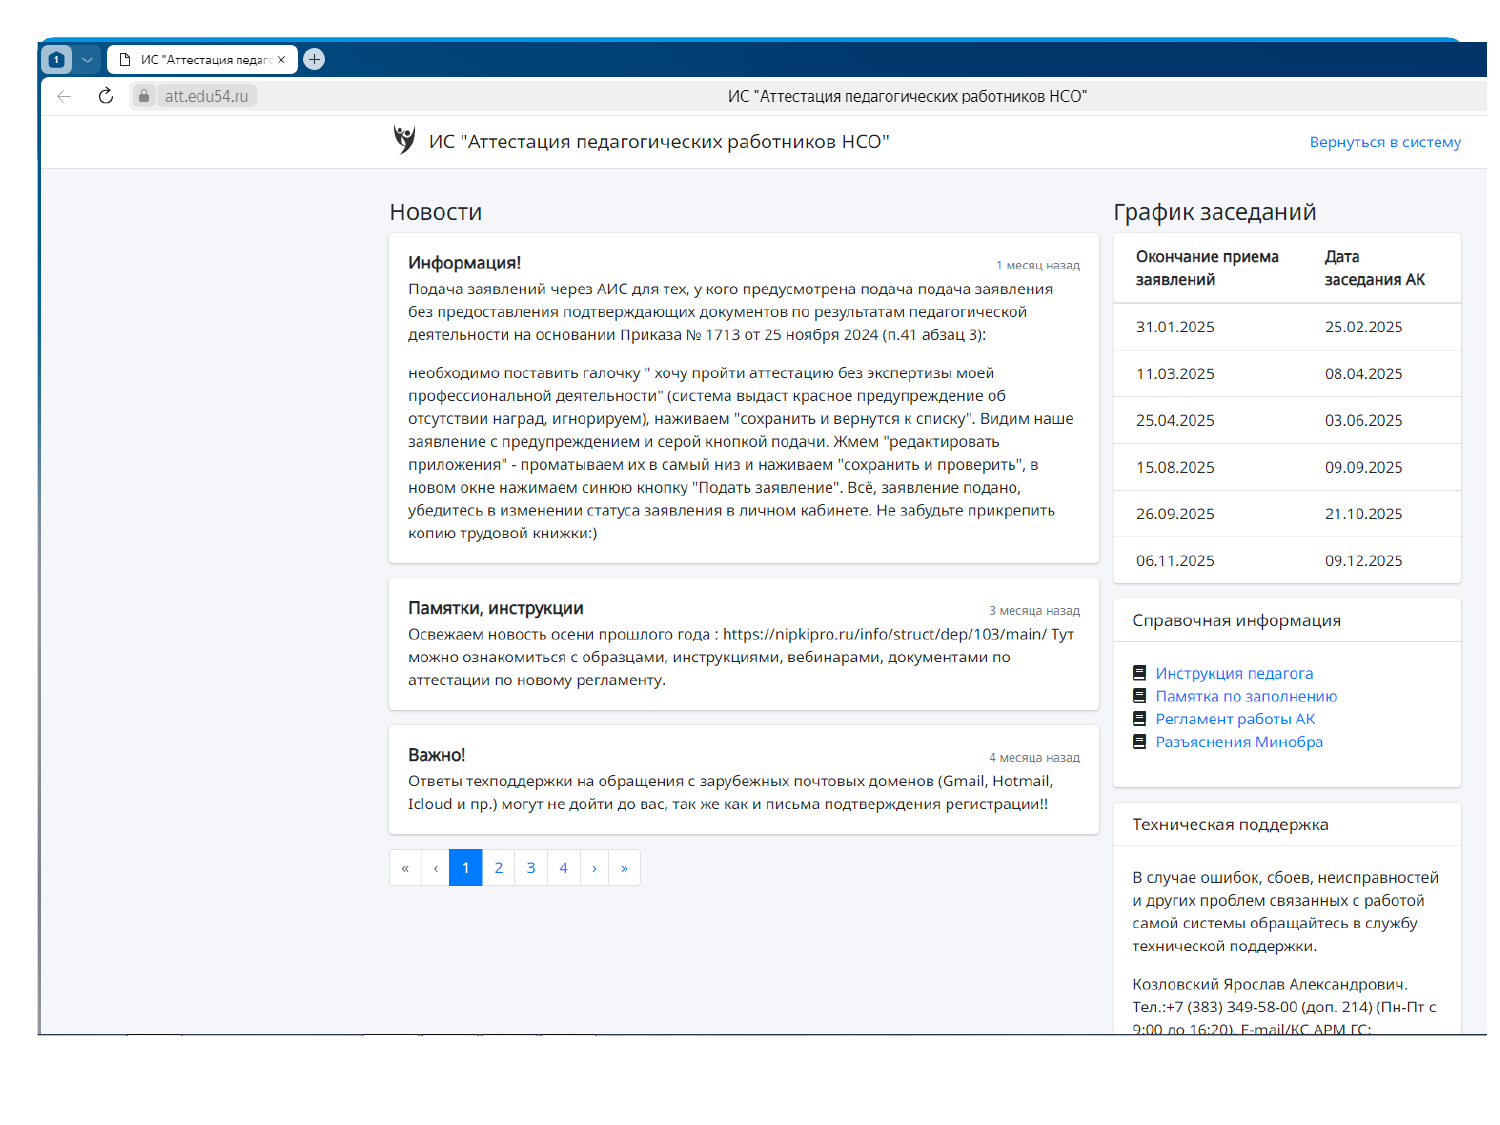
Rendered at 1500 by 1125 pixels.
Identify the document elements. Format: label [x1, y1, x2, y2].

picture [37, 42, 1487, 1036]
